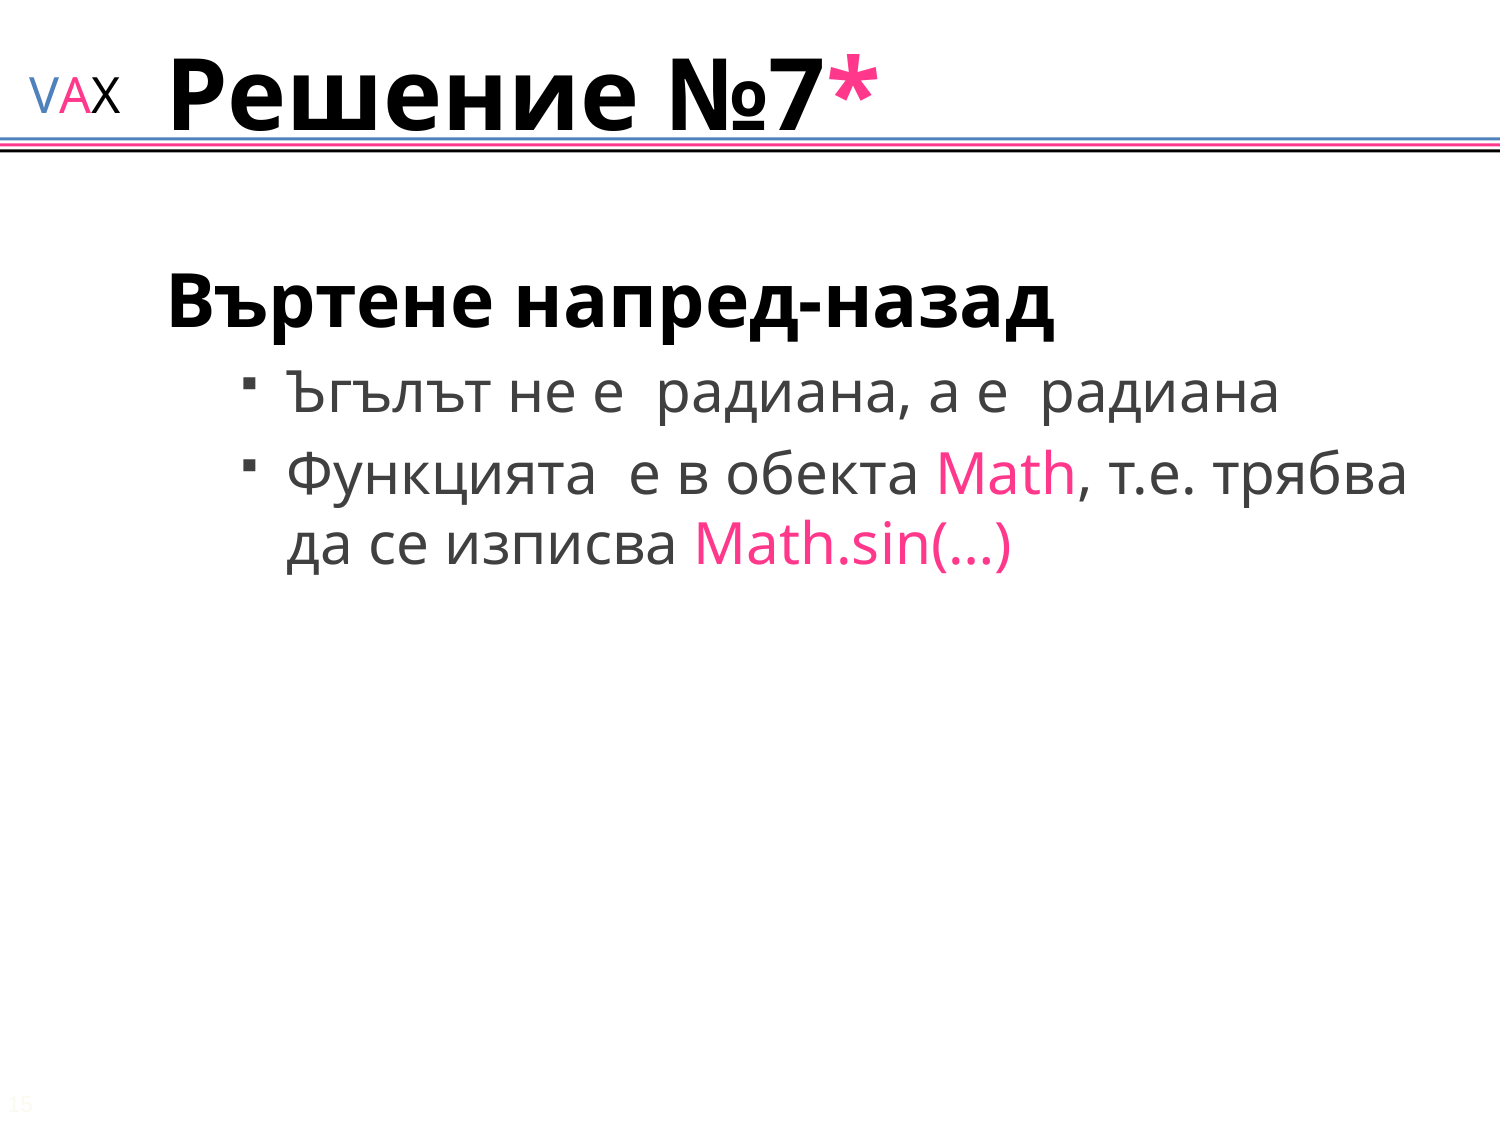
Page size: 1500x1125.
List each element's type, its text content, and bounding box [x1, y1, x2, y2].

title Решение №7* [0, 37, 1500, 144]
